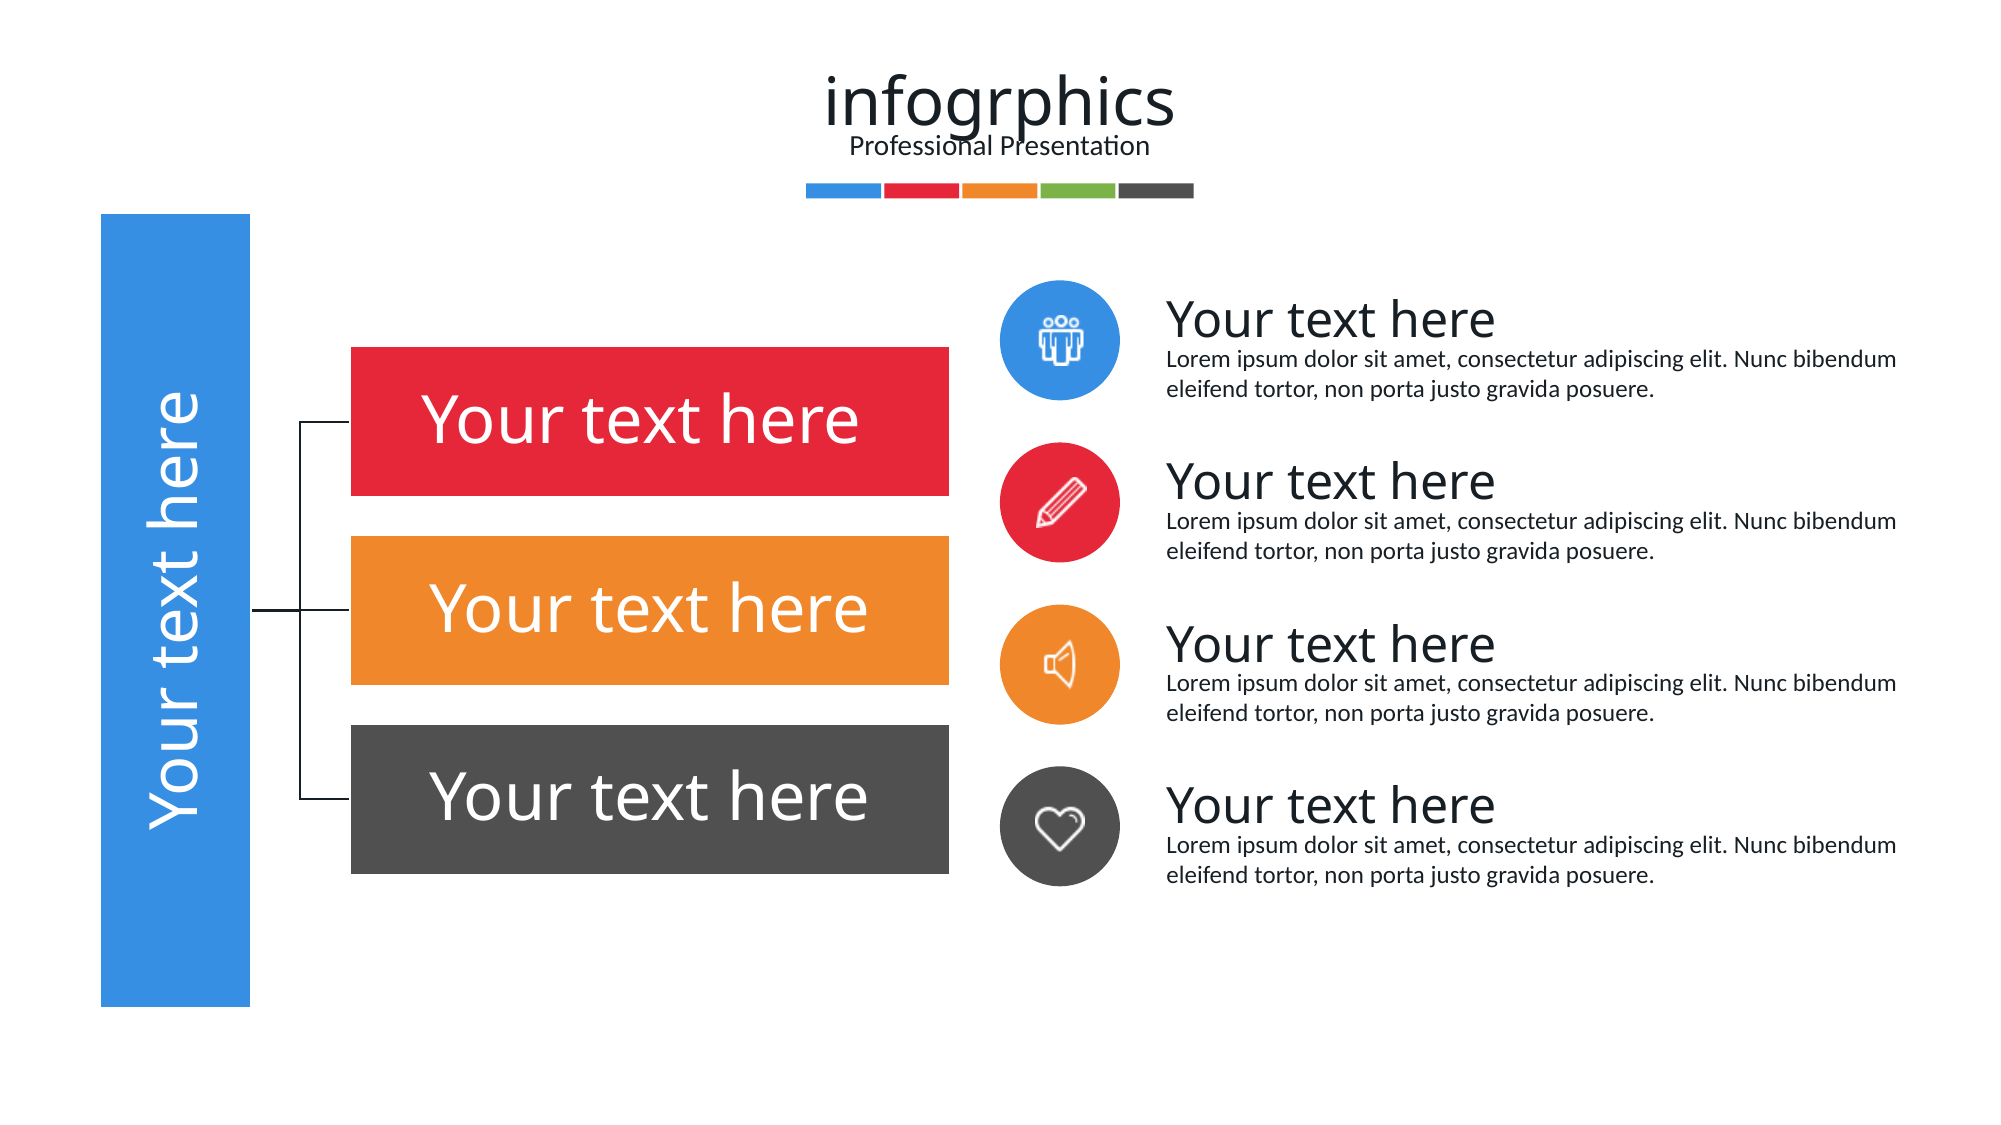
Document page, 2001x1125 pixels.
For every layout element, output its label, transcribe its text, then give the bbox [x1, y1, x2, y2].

text_box [1041, 765, 1121, 888]
text_box Lorem ipsum dolor sit amet, consectetur adipiscing elit. Nunc bibendum eleifend tortor, non porta justo gravida posuere. [1151, 842, 1960, 896]
picture [1041, 315, 1087, 366]
picture [1041, 639, 1085, 690]
text_box Your text here [1151, 442, 1960, 518]
text_box Your text here [1151, 280, 1960, 356]
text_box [9, 212, 1041, 1009]
text_box [1041, 279, 1121, 402]
text_box Your text here [1151, 766, 1960, 842]
text_box [1041, 603, 1121, 726]
text_box Lorem ipsum dolor sit amet, consectetur adipiscing elit. Nunc bibendum eleifend tortor, non porta justo gravida posuere. [1151, 356, 1960, 410]
text_box Lorem ipsum dolor sit amet, consectetur adipiscing elit. Nunc bibendum eleifend tortor, non porta justo gravida posuere. [1151, 680, 1960, 734]
text_box Your text here [1151, 604, 1960, 680]
text_box Lorem ipsum dolor sit amet, consectetur adipiscing elit. Nunc bibendum eleifend tortor, non porta justo gravida posuere. [1151, 518, 1960, 572]
picture [1041, 477, 1087, 528]
picture [1041, 804, 1085, 855]
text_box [0, 51, 2000, 199]
text_box [1041, 441, 1121, 564]
